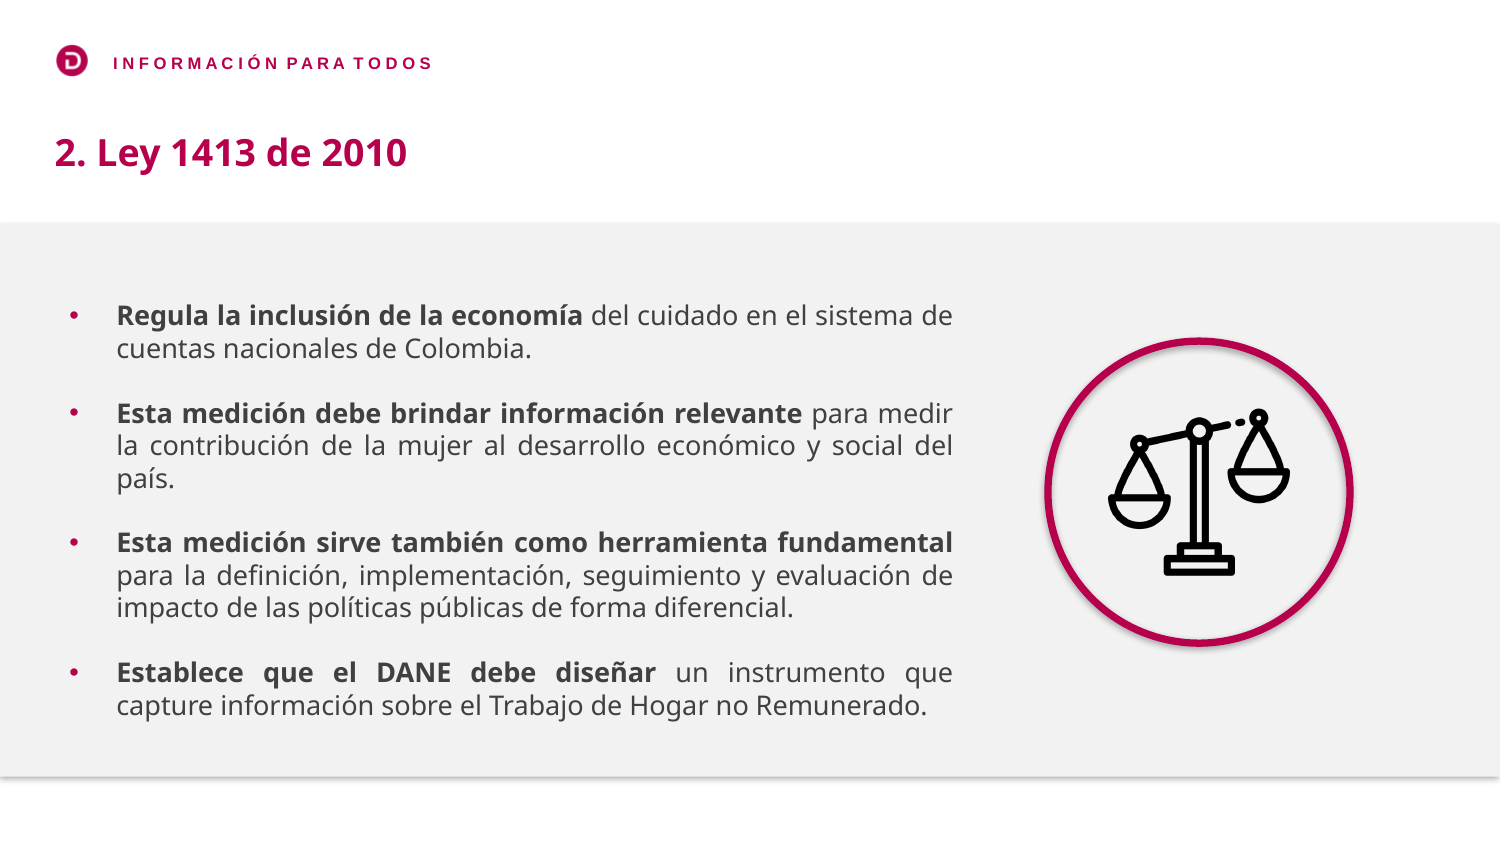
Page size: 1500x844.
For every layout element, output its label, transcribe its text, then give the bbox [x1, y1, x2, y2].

picture [53, 42, 91, 79]
picture [1108, 401, 1290, 583]
text_box 2. Ley 1413 de 2010 [54, 129, 1070, 175]
text_box [0, 223, 1500, 777]
text_box [1047, 340, 1351, 644]
text_box Regula la inclusión de la economía del cuidado en el sistema de cuentas nacionales de Colombia. Esta medición debe brindar información relevante para medir la contribución de la mujer al desarrollo económico y social del país. Esta medición sirve también como herramienta fundamental para la definición, implementación, seguimiento y evaluación de impacto de las políticas públicas de forma diferencial. Establece que el DANE debe diseñar un instrumento que capture información sobre el Trabajo de Hogar no Remunerado. [54, 291, 968, 729]
